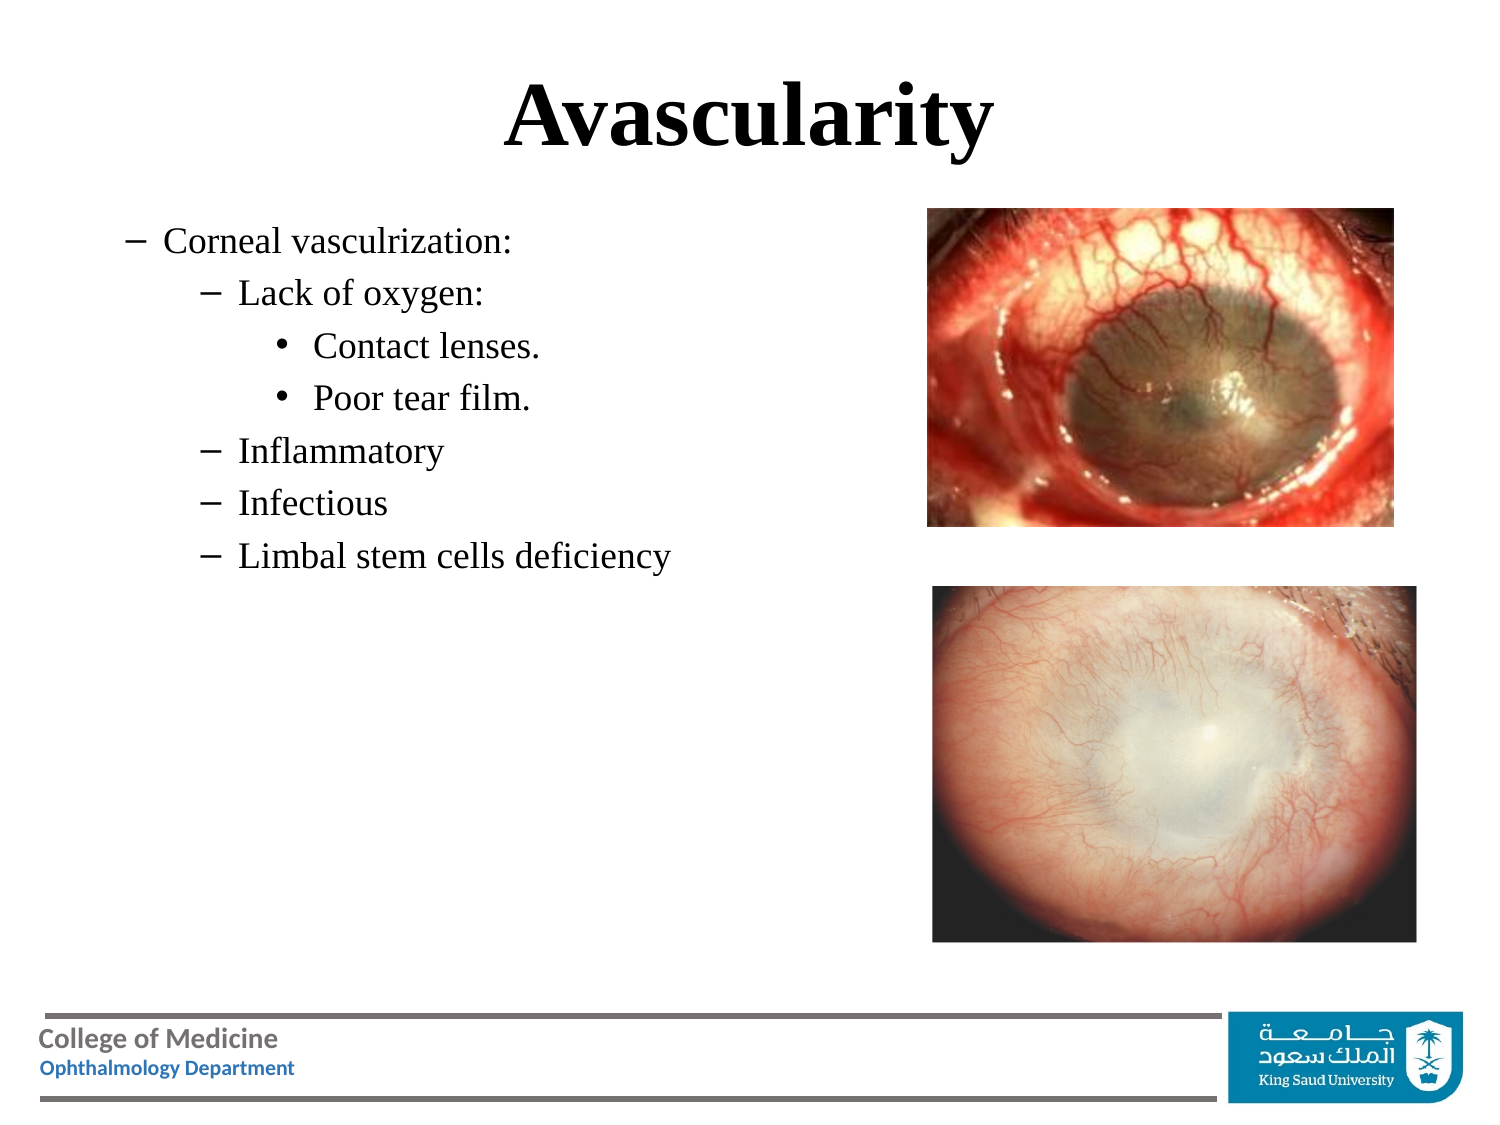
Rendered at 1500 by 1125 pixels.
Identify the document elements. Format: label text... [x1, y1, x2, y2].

title Avascularity [75, 45, 1425, 173]
picture [1439, 1024, 1451, 1088]
picture [1226, 1009, 1465, 1106]
picture [932, 585, 1417, 945]
picture [926, 207, 1394, 528]
list Corneal vasculrization: Lack of oxygen: Contact lenses. Poor tear film. Inflammatory Infectious Limbal stem cells deficiency [75, 208, 1439, 1090]
